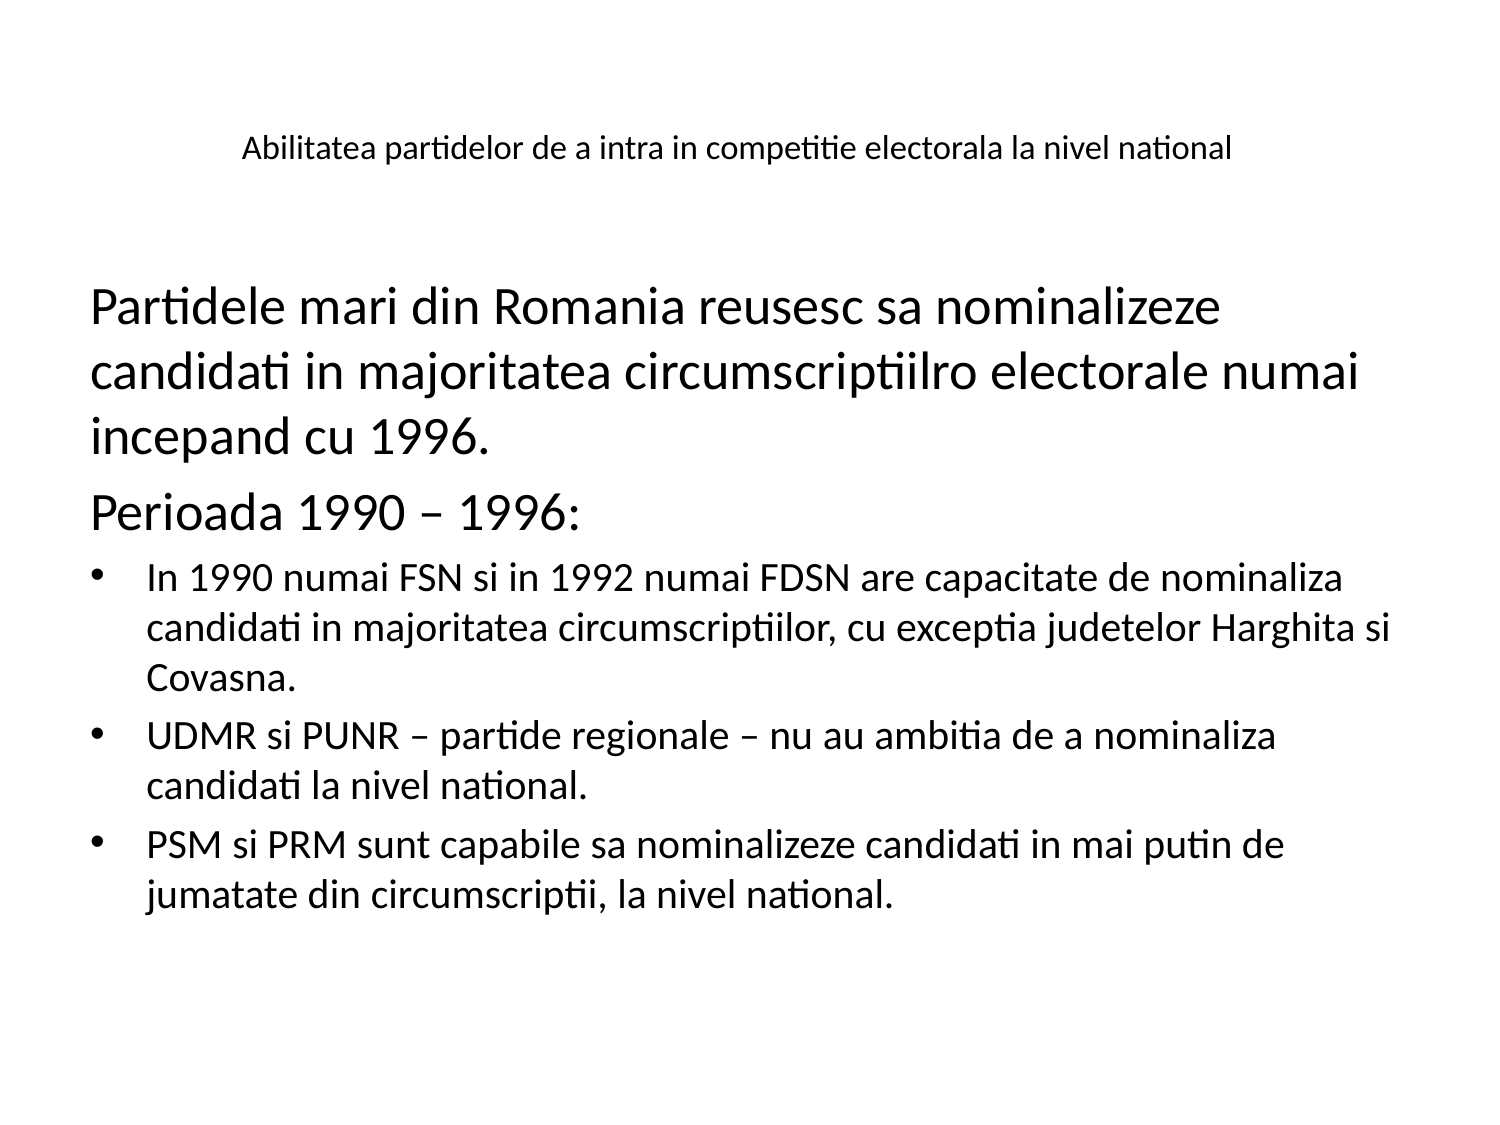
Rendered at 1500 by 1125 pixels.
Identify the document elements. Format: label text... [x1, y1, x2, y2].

list Partidele mari din Romania reusesc sa nominalizeze candidati in majoritatea circumscriptiilro electorale numai incepand cu 1996. Perioada 1990 – 1996: In 1990 numai FSN si in 1992 numai FDSN are capacitate de nominaliza candidati in majoritatea circumscriptiilor, cu exceptia judetelor Harghita si Covasna. UDMR si PUNR – partide regionale – nu au ambitia de a nominaliza candidati la nivel national. PSM si PRM sunt capabile sa nominalizeze candidati in mai putin de jumatate din circumscriptii, la nivel national. [75, 262, 1425, 1005]
title Abilitatea partidelor de a intra in competitie electorala la nivel national [62, 75, 1413, 225]
